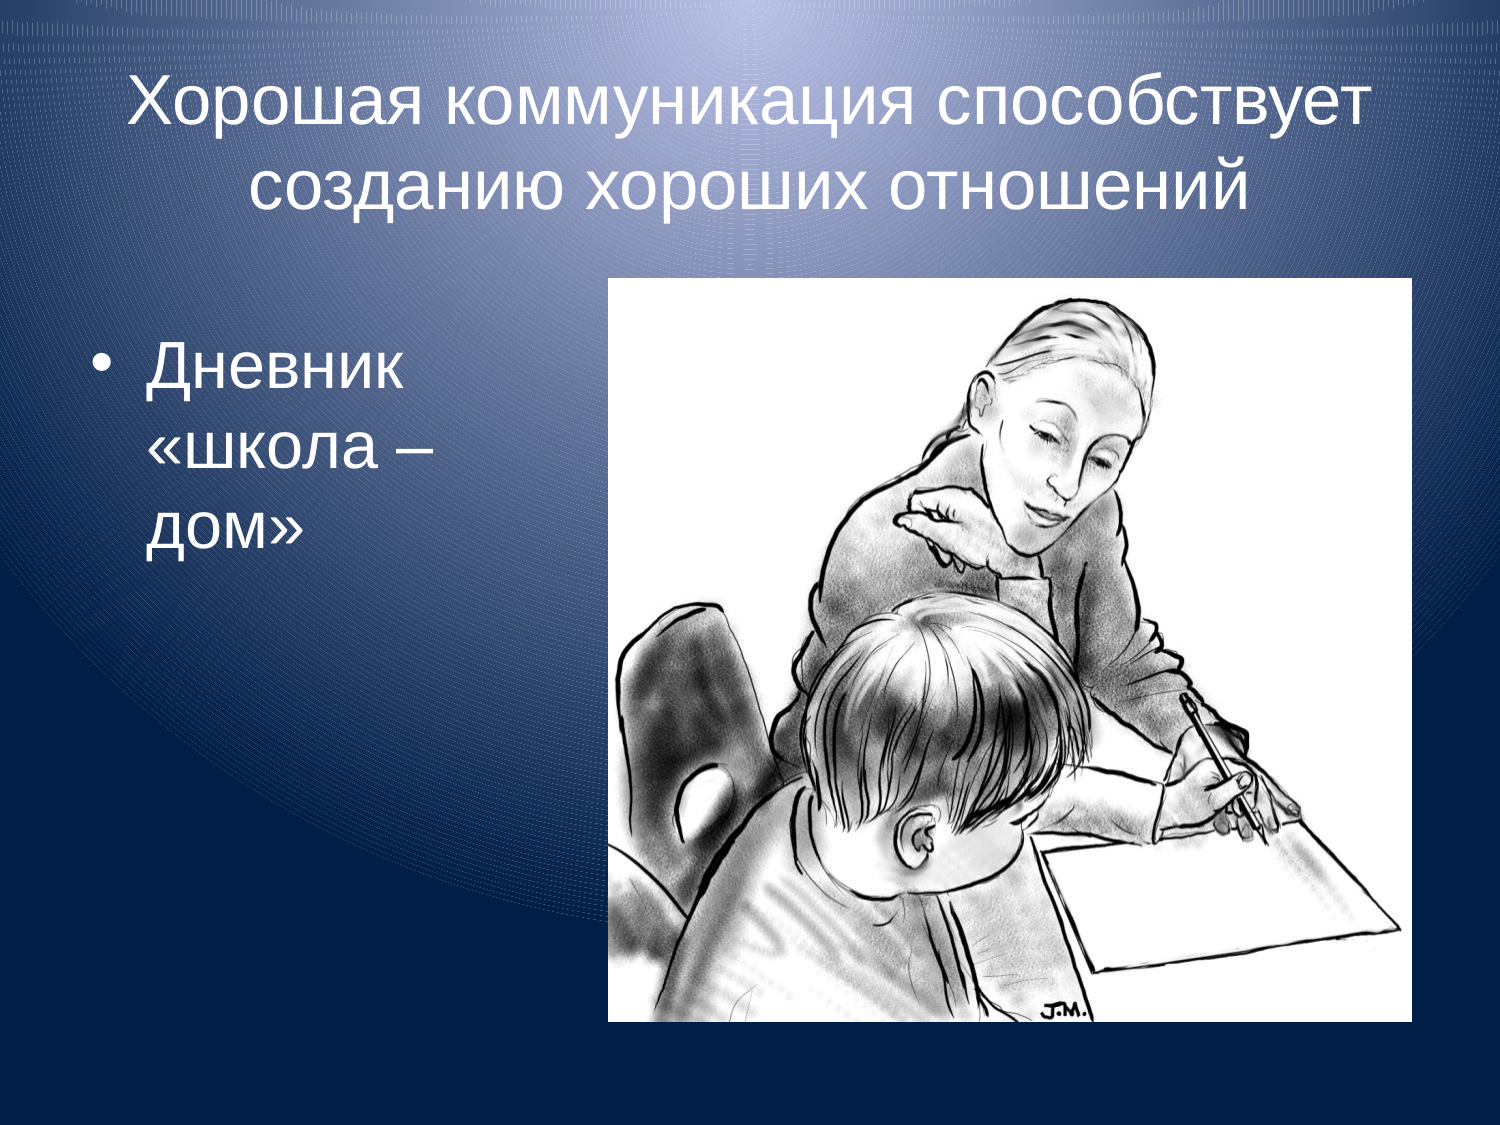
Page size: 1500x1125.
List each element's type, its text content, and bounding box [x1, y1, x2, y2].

picture [608, 278, 1413, 1022]
list Дневник «школа – дом» [74, 314, 602, 1006]
title Хорошая коммуникация способствует созданию хороших отношений [74, 44, 1426, 233]
